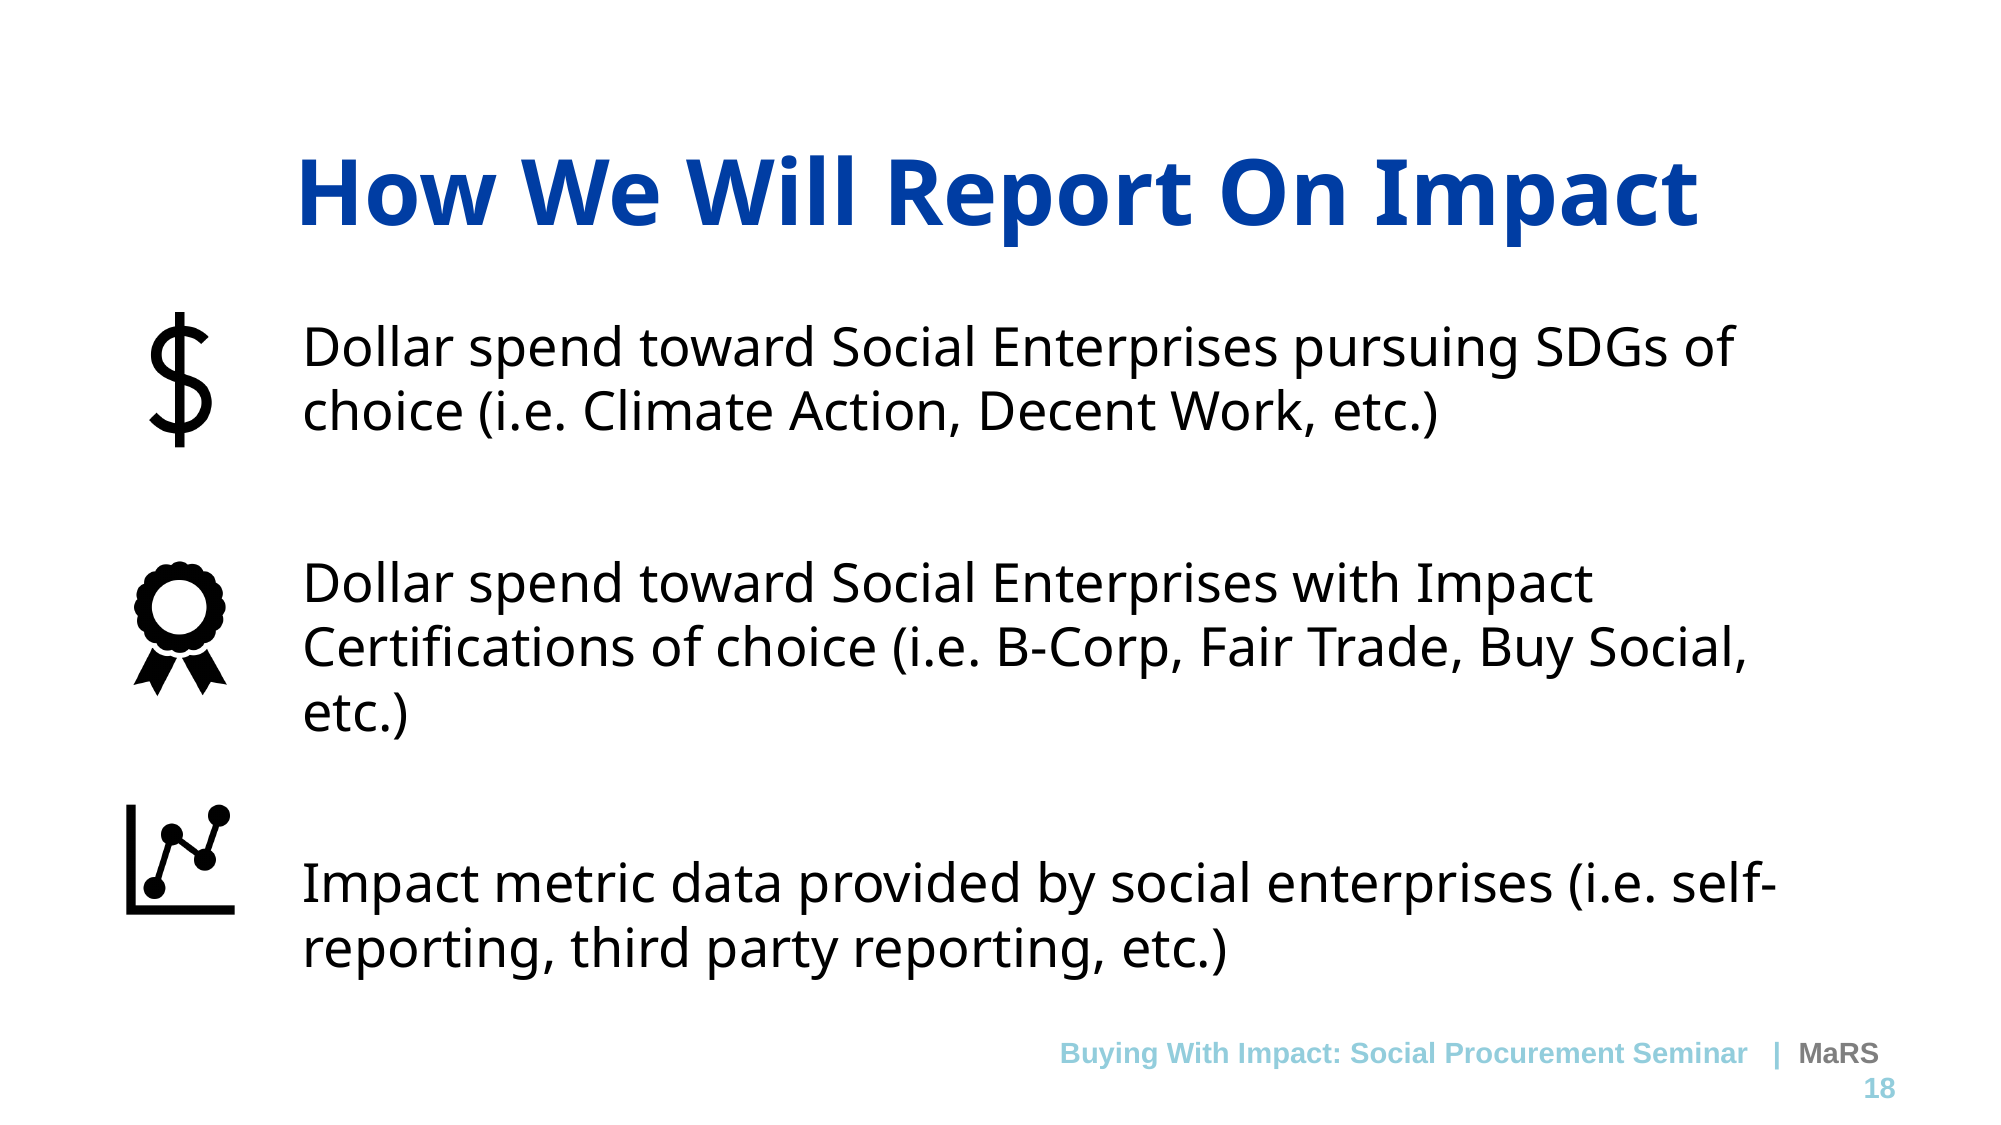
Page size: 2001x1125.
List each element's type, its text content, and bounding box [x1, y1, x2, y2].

picture [104, 304, 255, 455]
list Dollar spend toward Social Enterprises pursuing SDGs of choice (i.e. Climate Action, Decent Work, etc.) Dollar spend toward Social Enterprises with Impact Certifications of choice (i.e. B-Corp, Fair Trade, Buy Social, etc.) Impact metric data provided by social enterprises (i.e. self-reporting, third party reporting, etc.) [287, 304, 1862, 935]
title How We Will Report On Impact [82, 87, 1914, 305]
picture [104, 784, 255, 936]
picture [104, 553, 255, 704]
